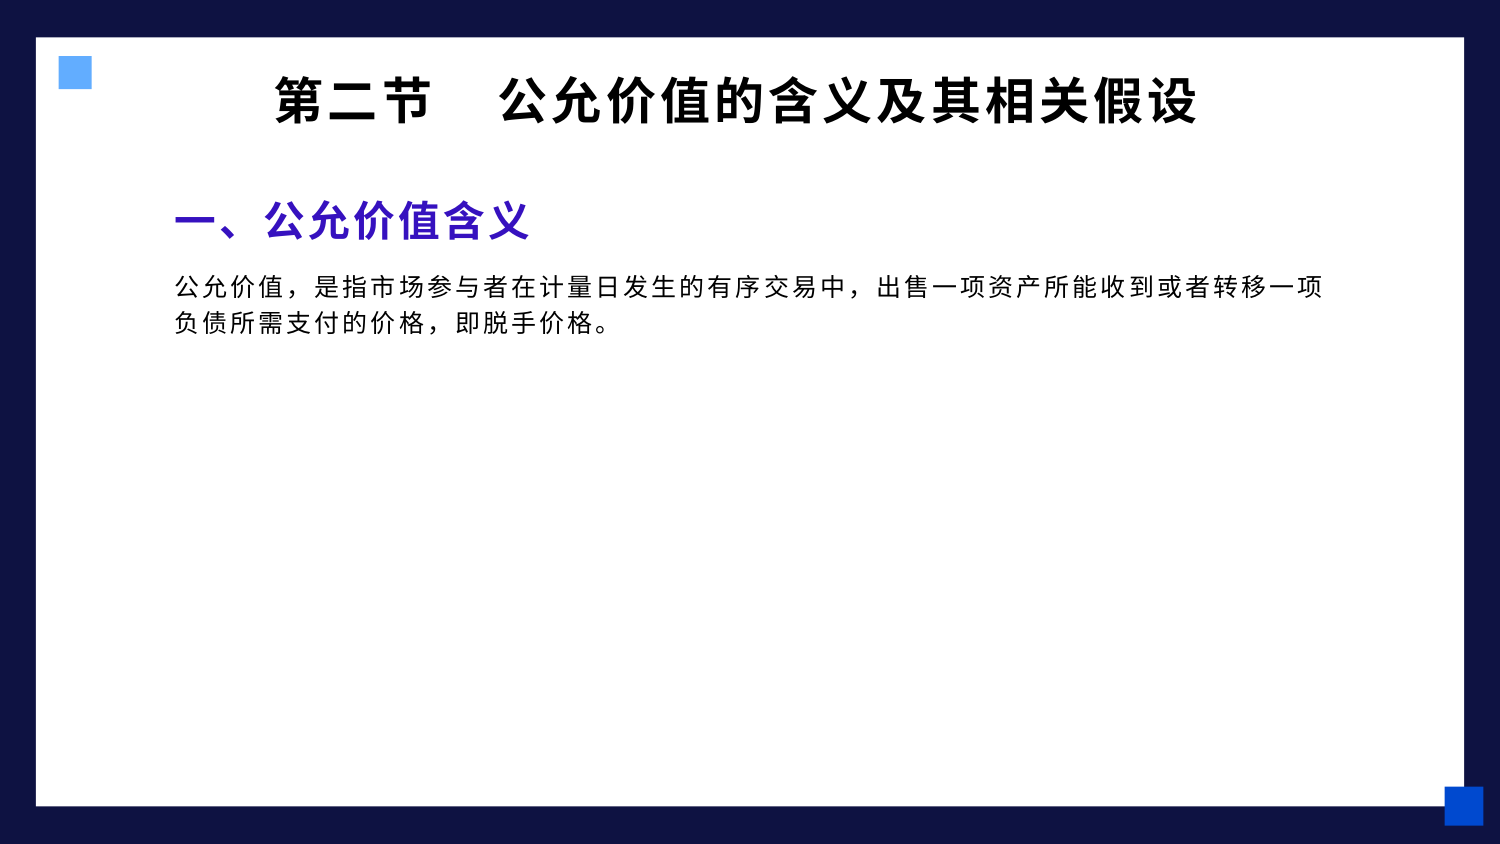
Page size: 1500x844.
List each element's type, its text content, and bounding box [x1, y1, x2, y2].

list 一、公允价值含义 公允价值，是指市场参与者在计量日发生的有序交易中，出售一项资产所能收到或者转移一项负债所需支付的价格，即脱手价格。 [157, 179, 1343, 604]
title 第二节 公允价值的含义及其相关假设 [141, 48, 1327, 138]
